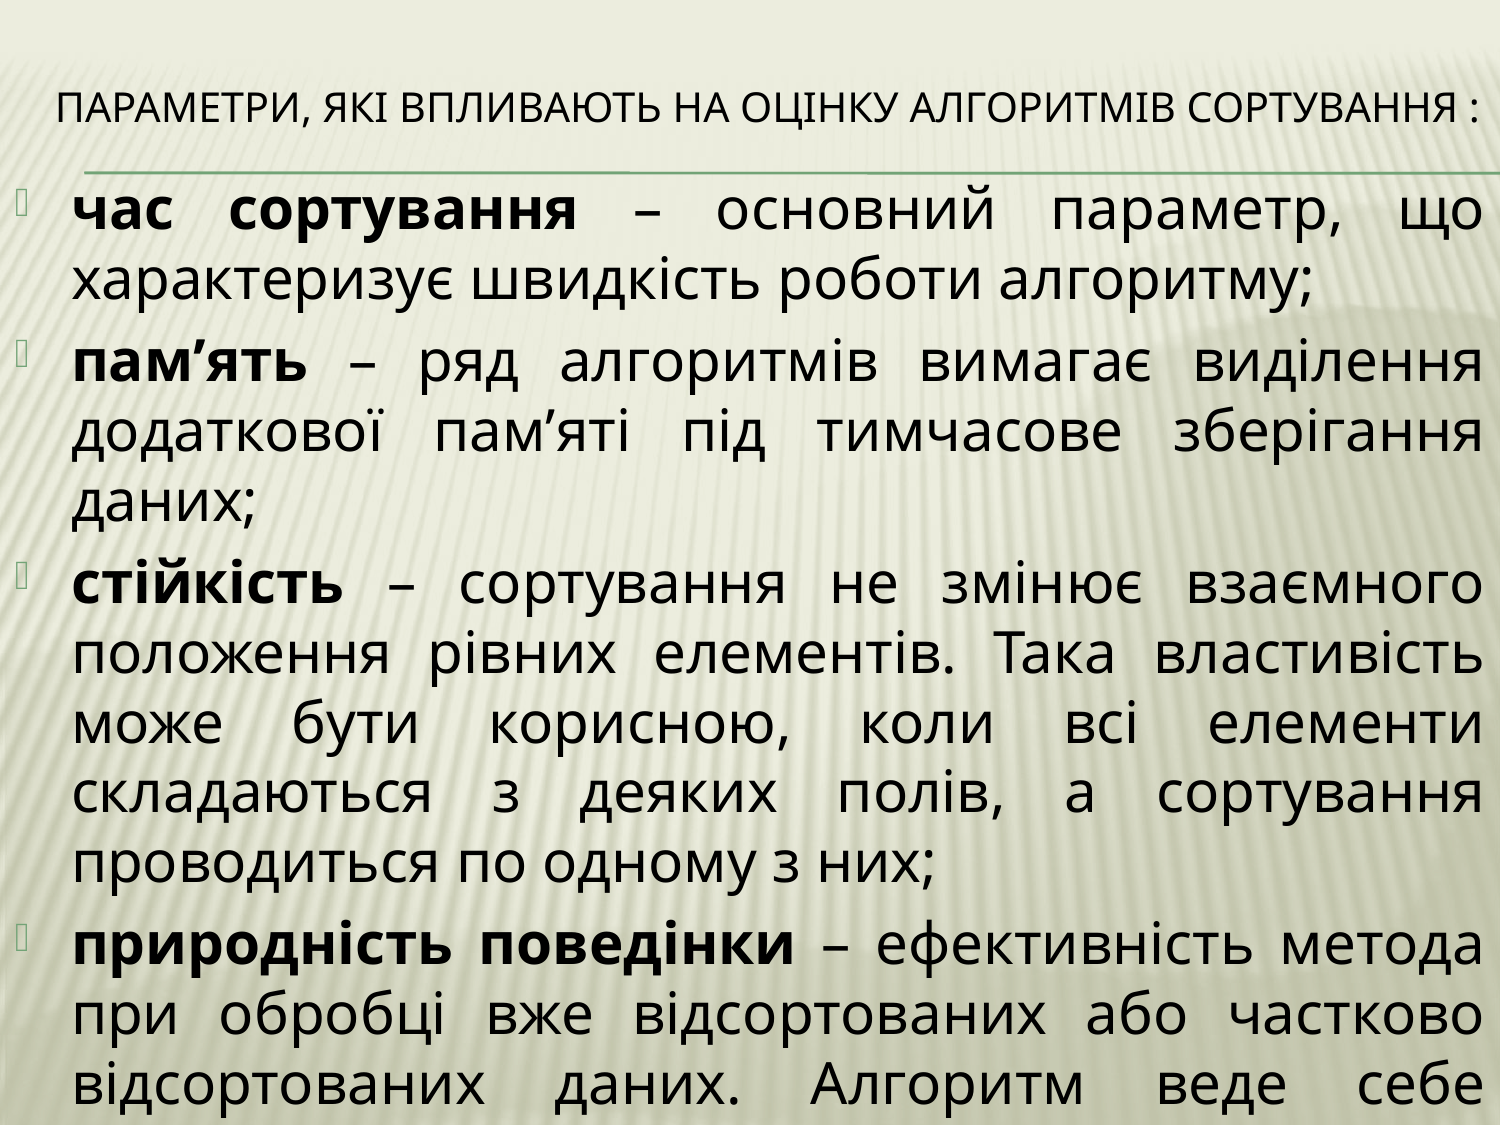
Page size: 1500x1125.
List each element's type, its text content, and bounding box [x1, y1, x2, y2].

title параметри, які впливають На оцінку алгоритмів сортування : [35, 70, 1500, 164]
list час сортування – основний параметр, що характеризує швидкість роботи алгоритму; пам’ять – ряд алгоритмів вимагає виділення додаткової пам’яті під тимчасове зберігання даних; стійкість – сортування не змінює взаємного положення рівних елементів. Така властивість може бути корисною, коли всі елементи складаються з деяких полів, а сортування проводиться по одному з них; природність поведінки – ефективність метода при обробці вже відсортованих або частково відсортованих даних. Алгоритм веде себе природно, якщо враховує цю характеристику вхідної послідовності. [0, 164, 1500, 986]
